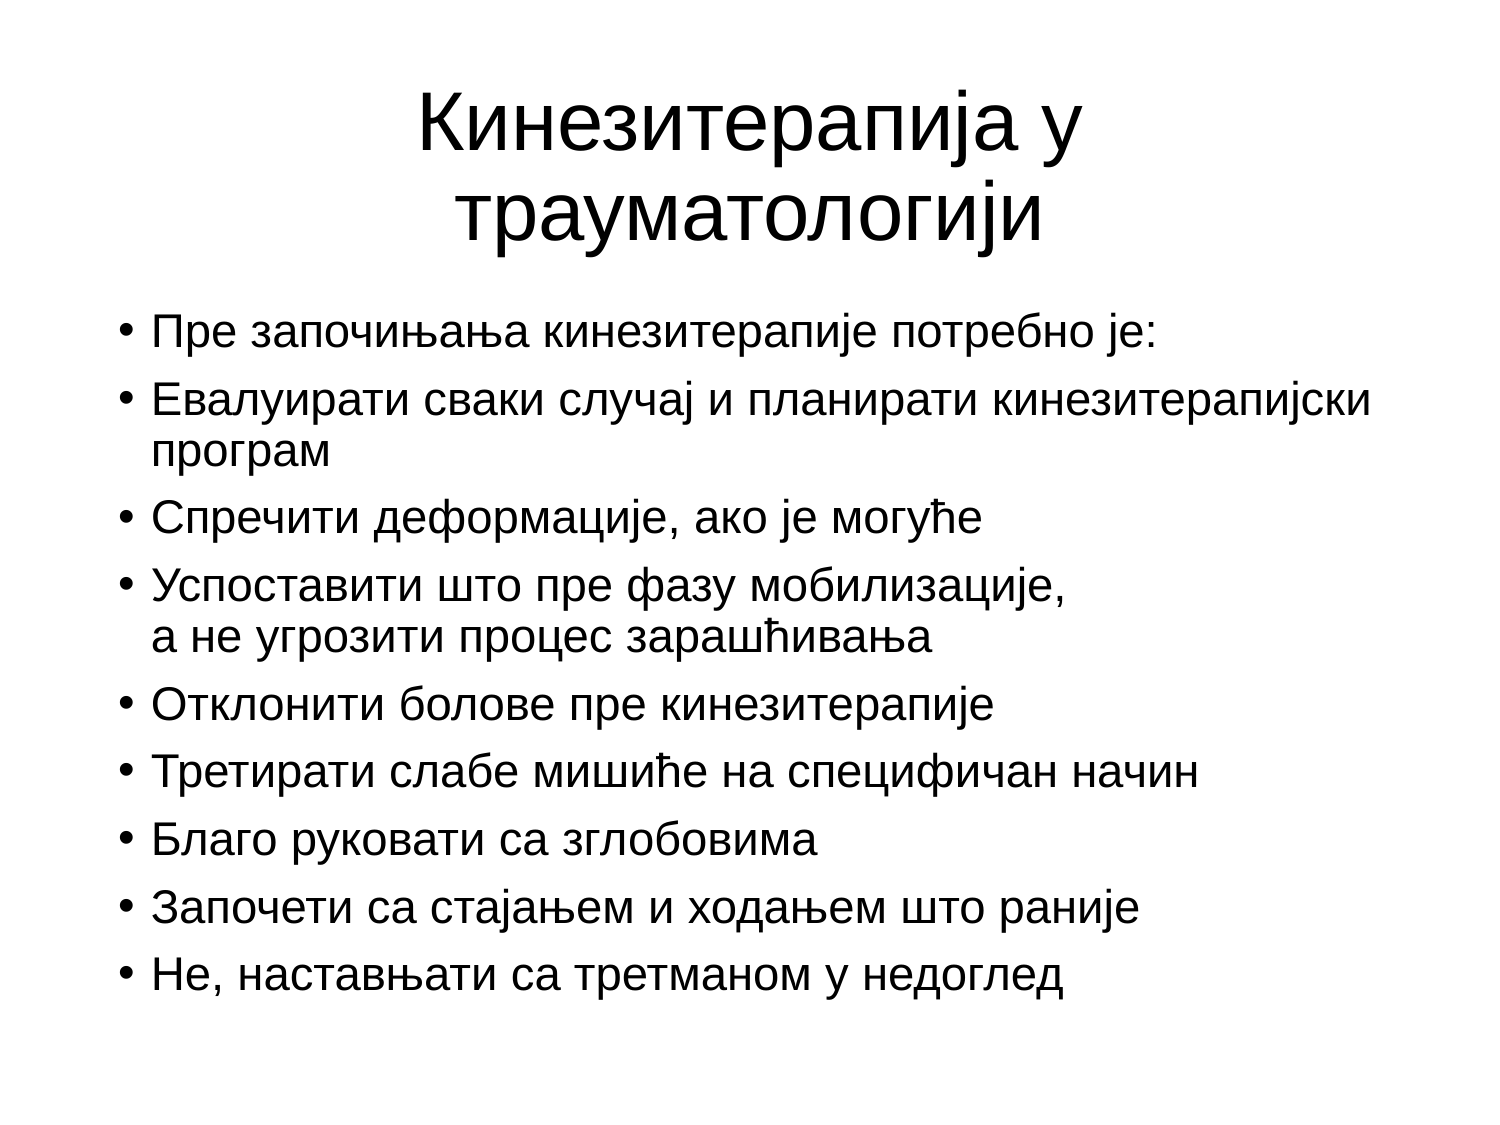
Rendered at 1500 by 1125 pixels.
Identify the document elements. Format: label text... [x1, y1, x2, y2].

title Кинезитерапија у трауматологији [103, 59, 1397, 278]
list Пре започињања кинезитерапије потребно је: Евалуирати сваки случај и планирати кинезитерапијски програм Спречити деформације, ако је могуће Успоставити што пре фазу мобилизације, а не угрозити процес зарашћивања Отклонити болове пре кинезитерапије Третирати слабе мишиће на специфичан начин Благо руковати са зглобовима Започети са стајањем и ходањем што раније Не, наставњати са третманом у недоглед [103, 299, 1397, 1014]
